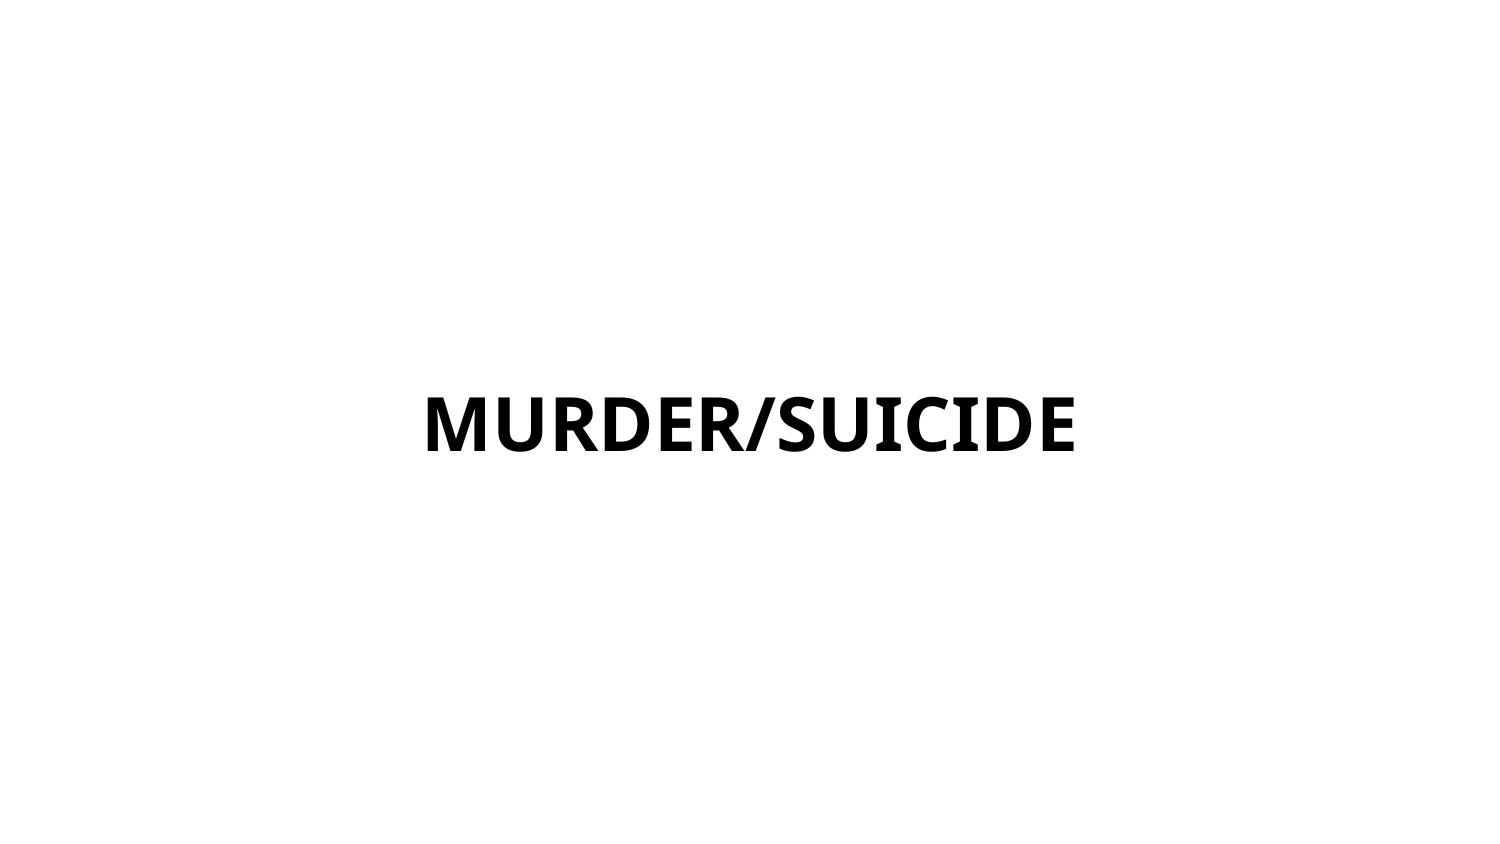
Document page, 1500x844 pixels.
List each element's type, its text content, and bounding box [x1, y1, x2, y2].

title MURDER/SUICIDE [51, 352, 1449, 491]
